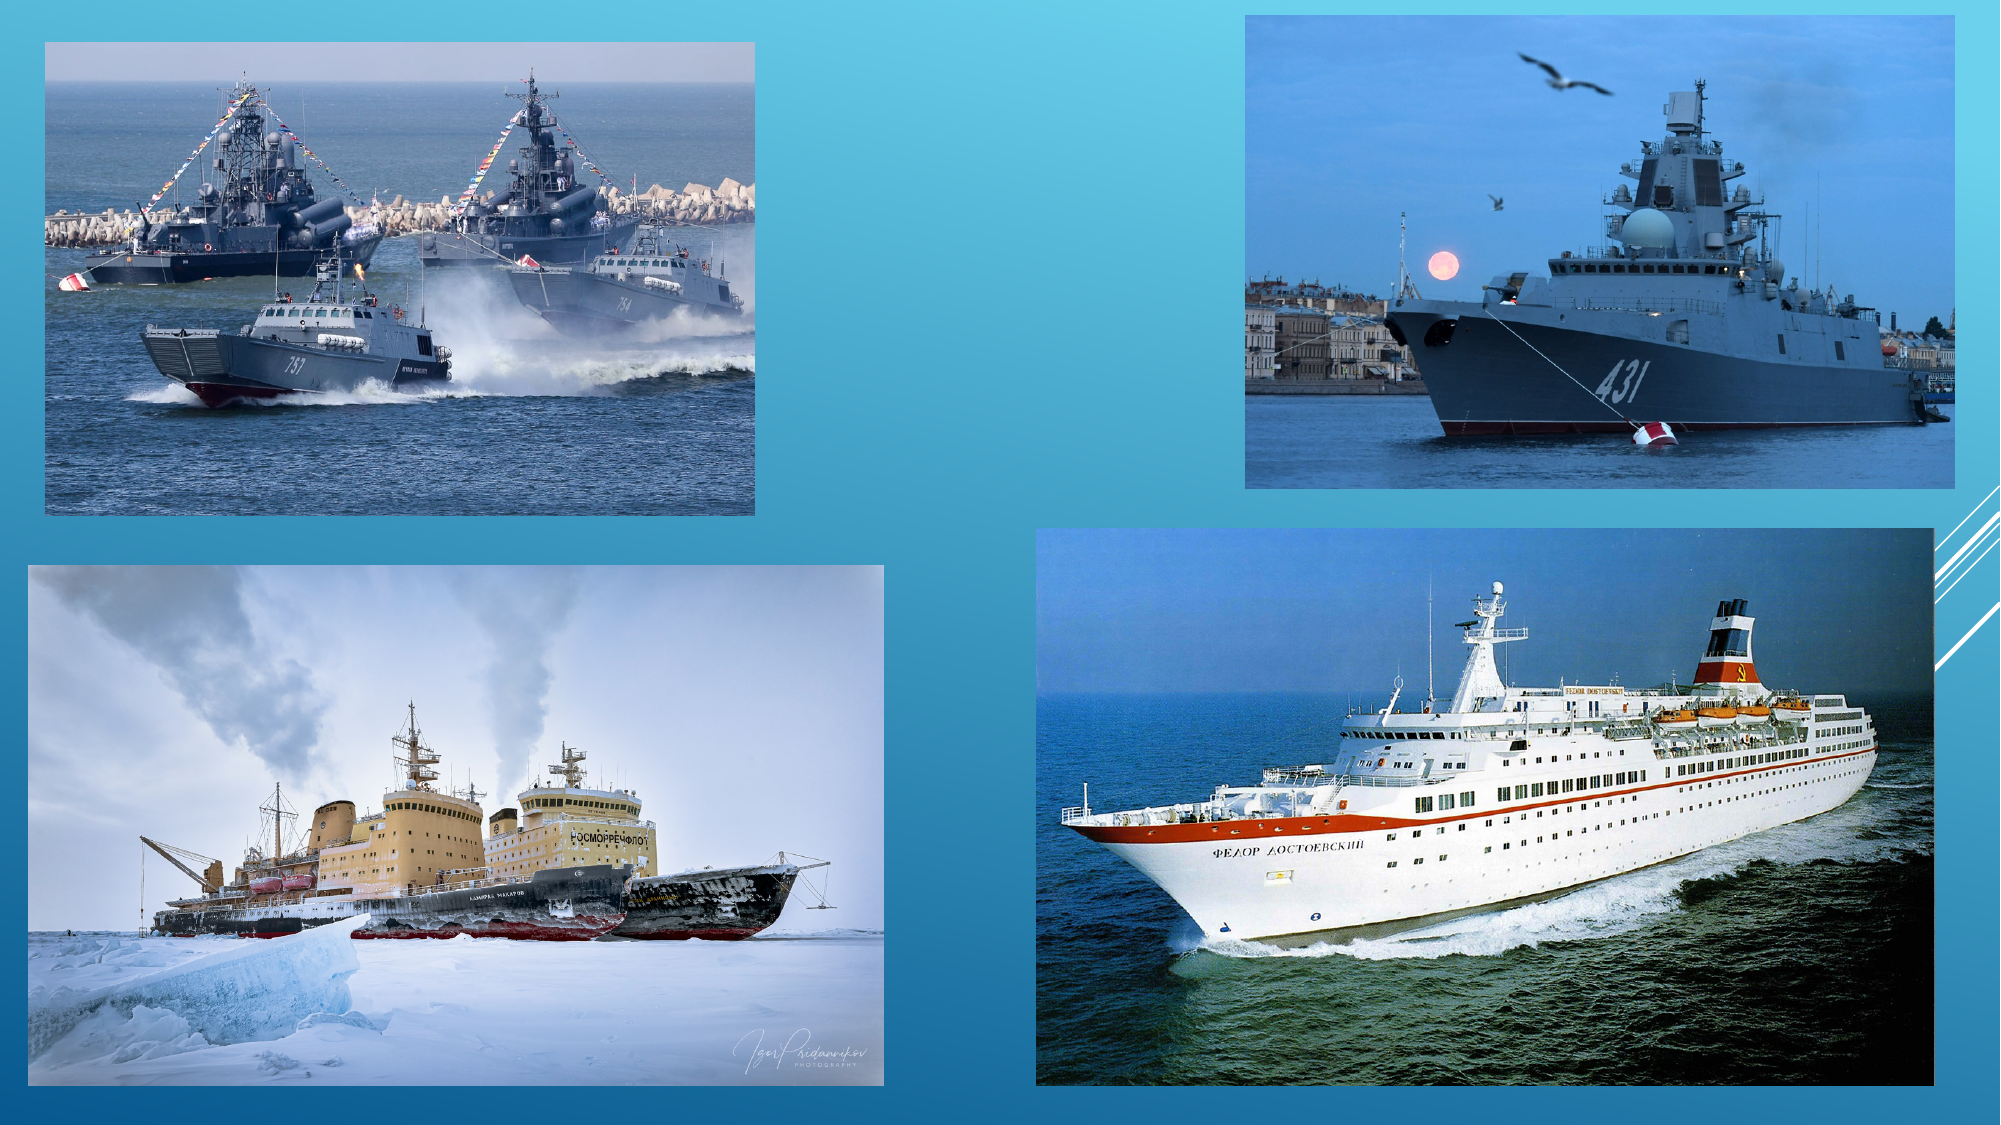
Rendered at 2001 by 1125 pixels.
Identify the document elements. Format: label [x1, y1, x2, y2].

list [1245, 15, 1955, 489]
picture [1036, 528, 1935, 1086]
list [45, 42, 755, 516]
picture [28, 565, 884, 1086]
